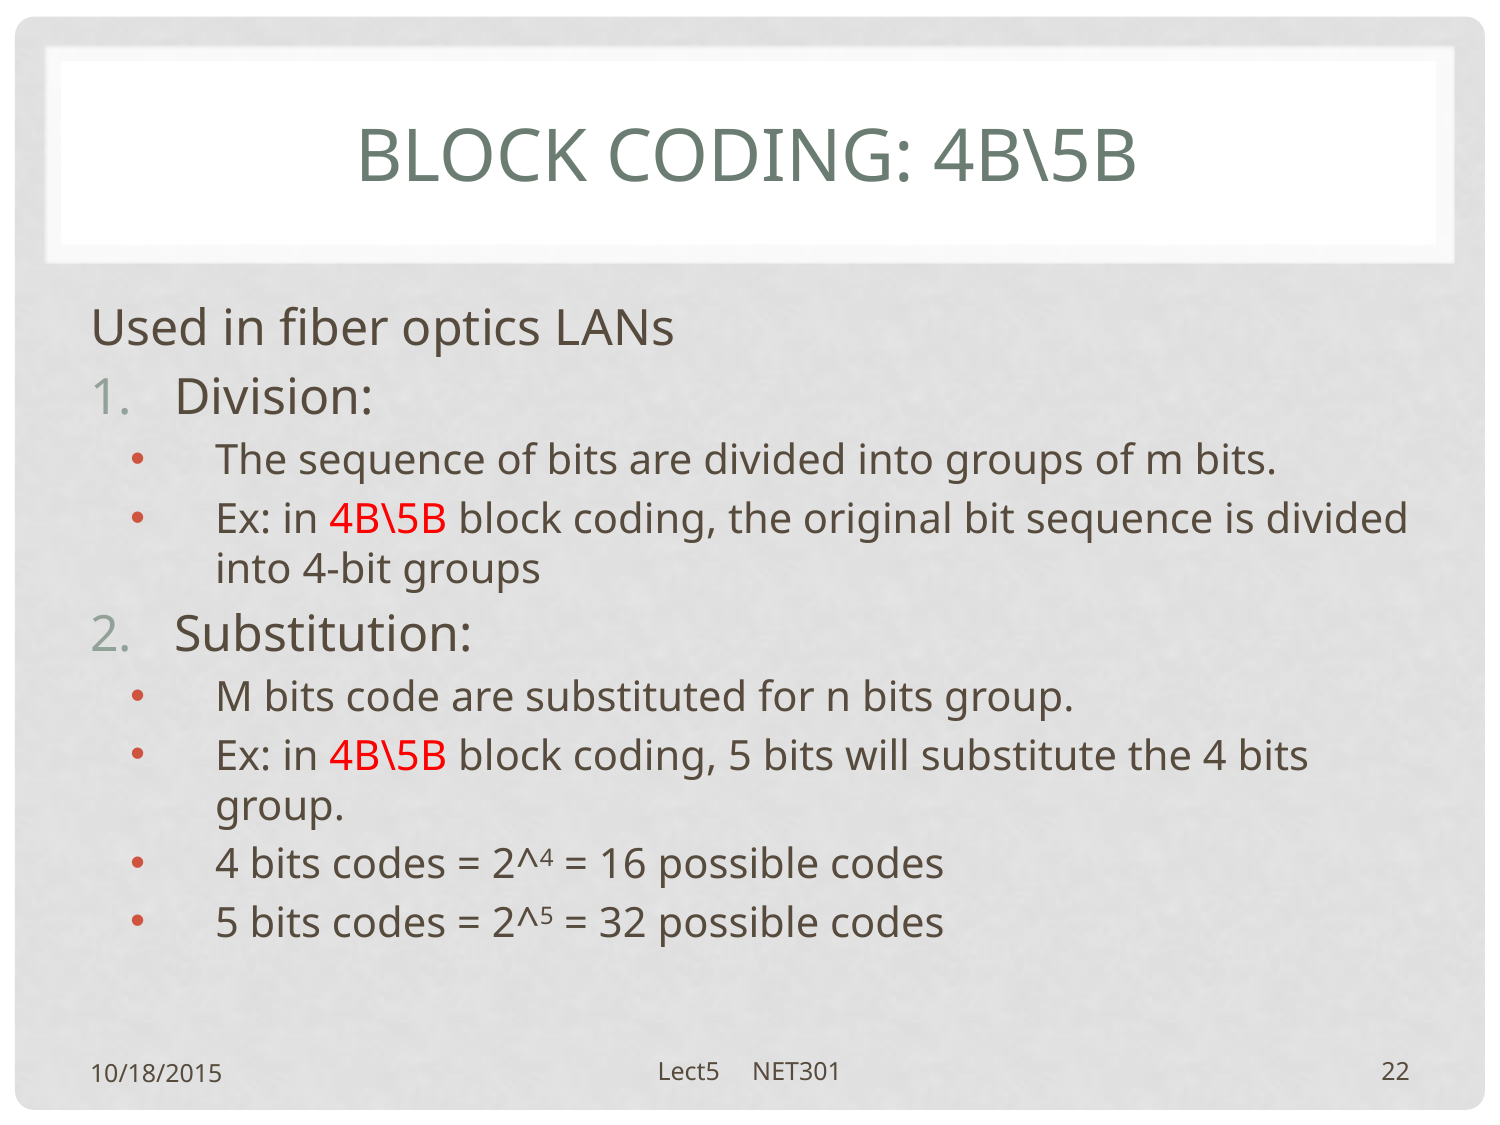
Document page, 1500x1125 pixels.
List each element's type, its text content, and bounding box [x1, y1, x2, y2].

slide_number 22 [1074, 1042, 1425, 1103]
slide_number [75, 1042, 425, 1103]
list Used in fiber optics LANs Division: The sequence of bits are divided into groups of m bits. Ex: in 4B\5B block coding, the original bit sequence is divided into 4-bit groups Substitution: M bits code are substituted for n bits group. Ex: in 4B\5B block coding, 5 bits will substitute the 4 bits group. 4 bits codes = 2^4 = 16 possible codes 5 bits codes = 2^5 = 32 possible codes [75, 287, 1425, 1005]
footer Lect5 NET301 [512, 1042, 988, 1103]
title Block coding: 4B\5B [69, 66, 1425, 238]
